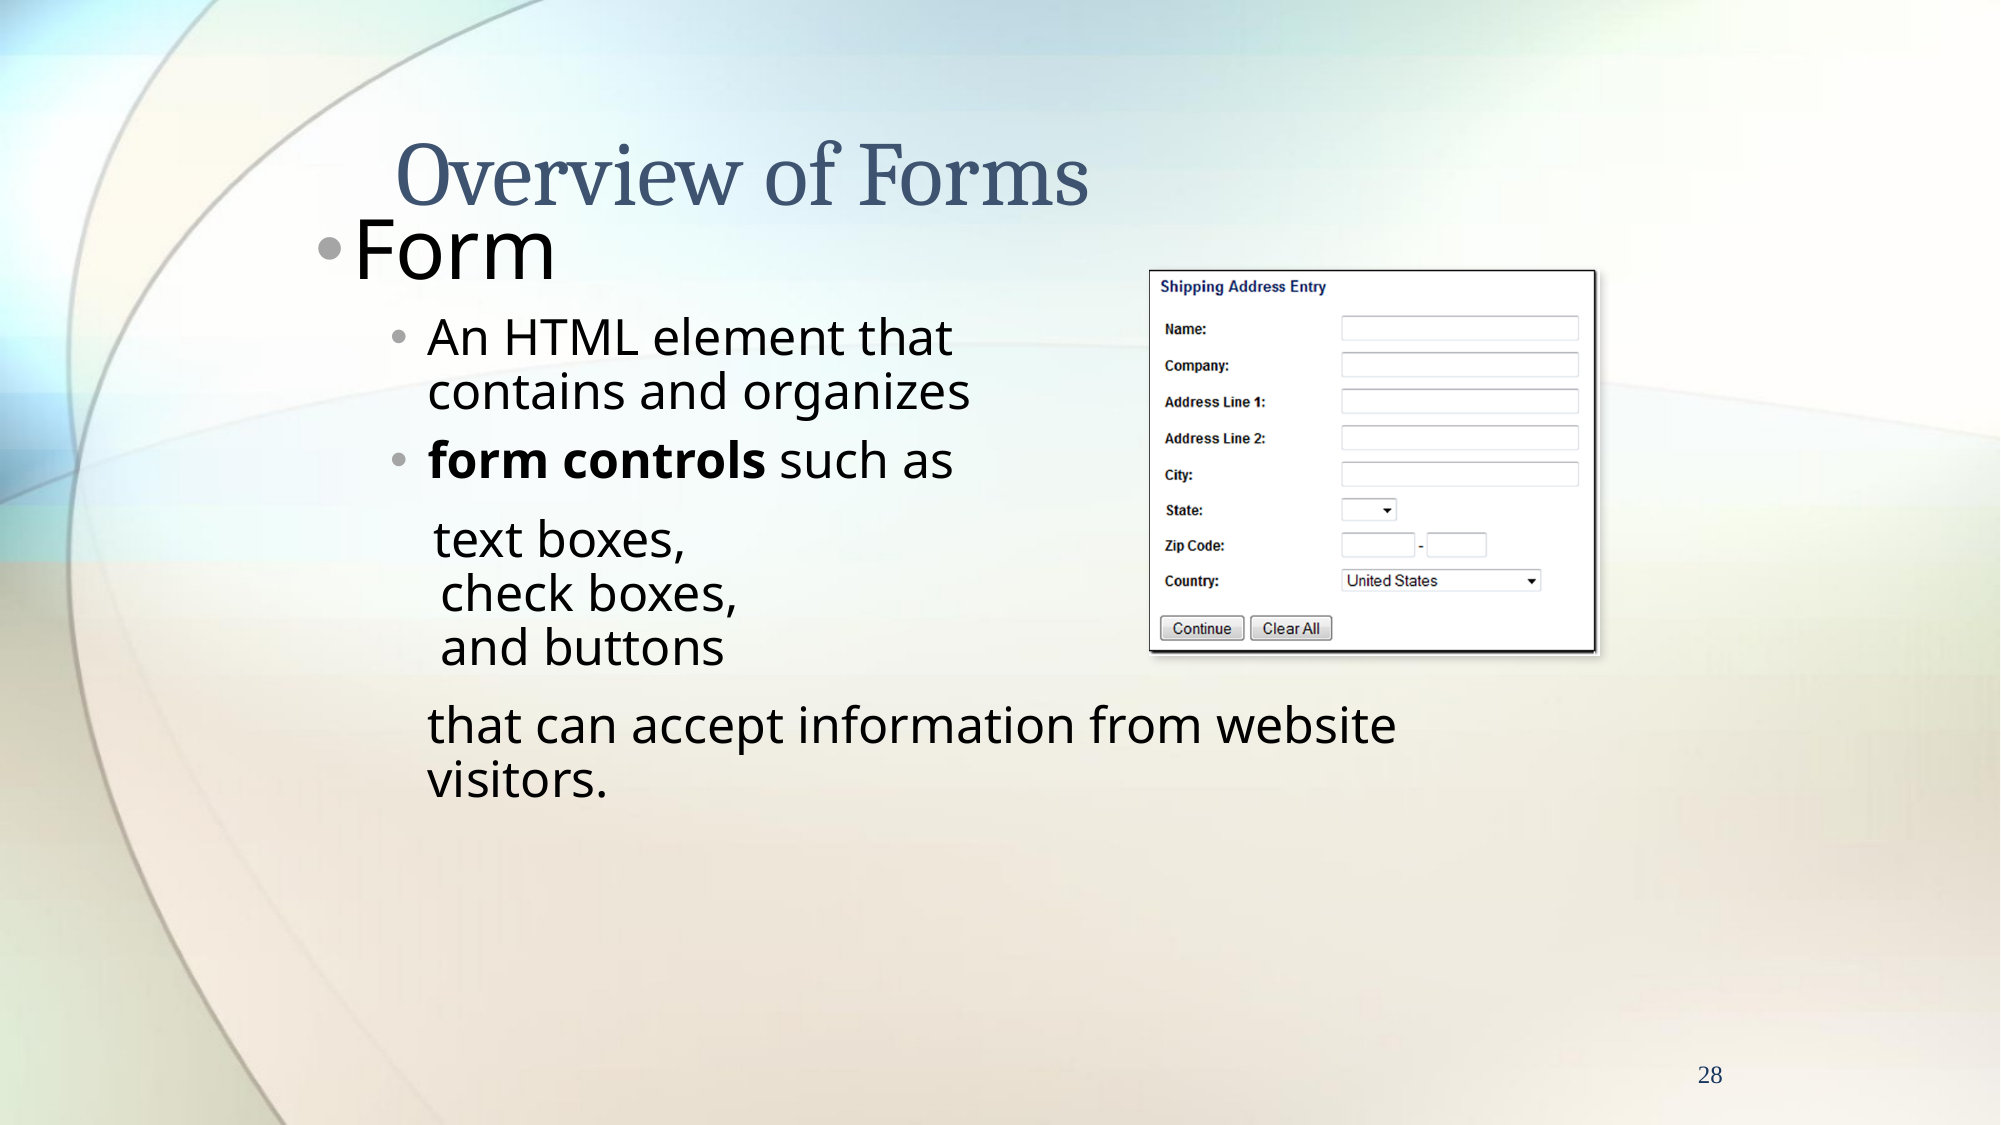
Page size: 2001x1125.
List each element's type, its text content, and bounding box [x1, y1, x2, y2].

title Overview of Forms [381, 59, 1863, 278]
slide_number 28 [1662, 1034, 1738, 1113]
list Form An HTML element that contains and organizes form controls such as text boxes, check boxes, and buttons that can accept information from website visitors. [300, 200, 1513, 888]
picture [0, 0, 2001, 1125]
